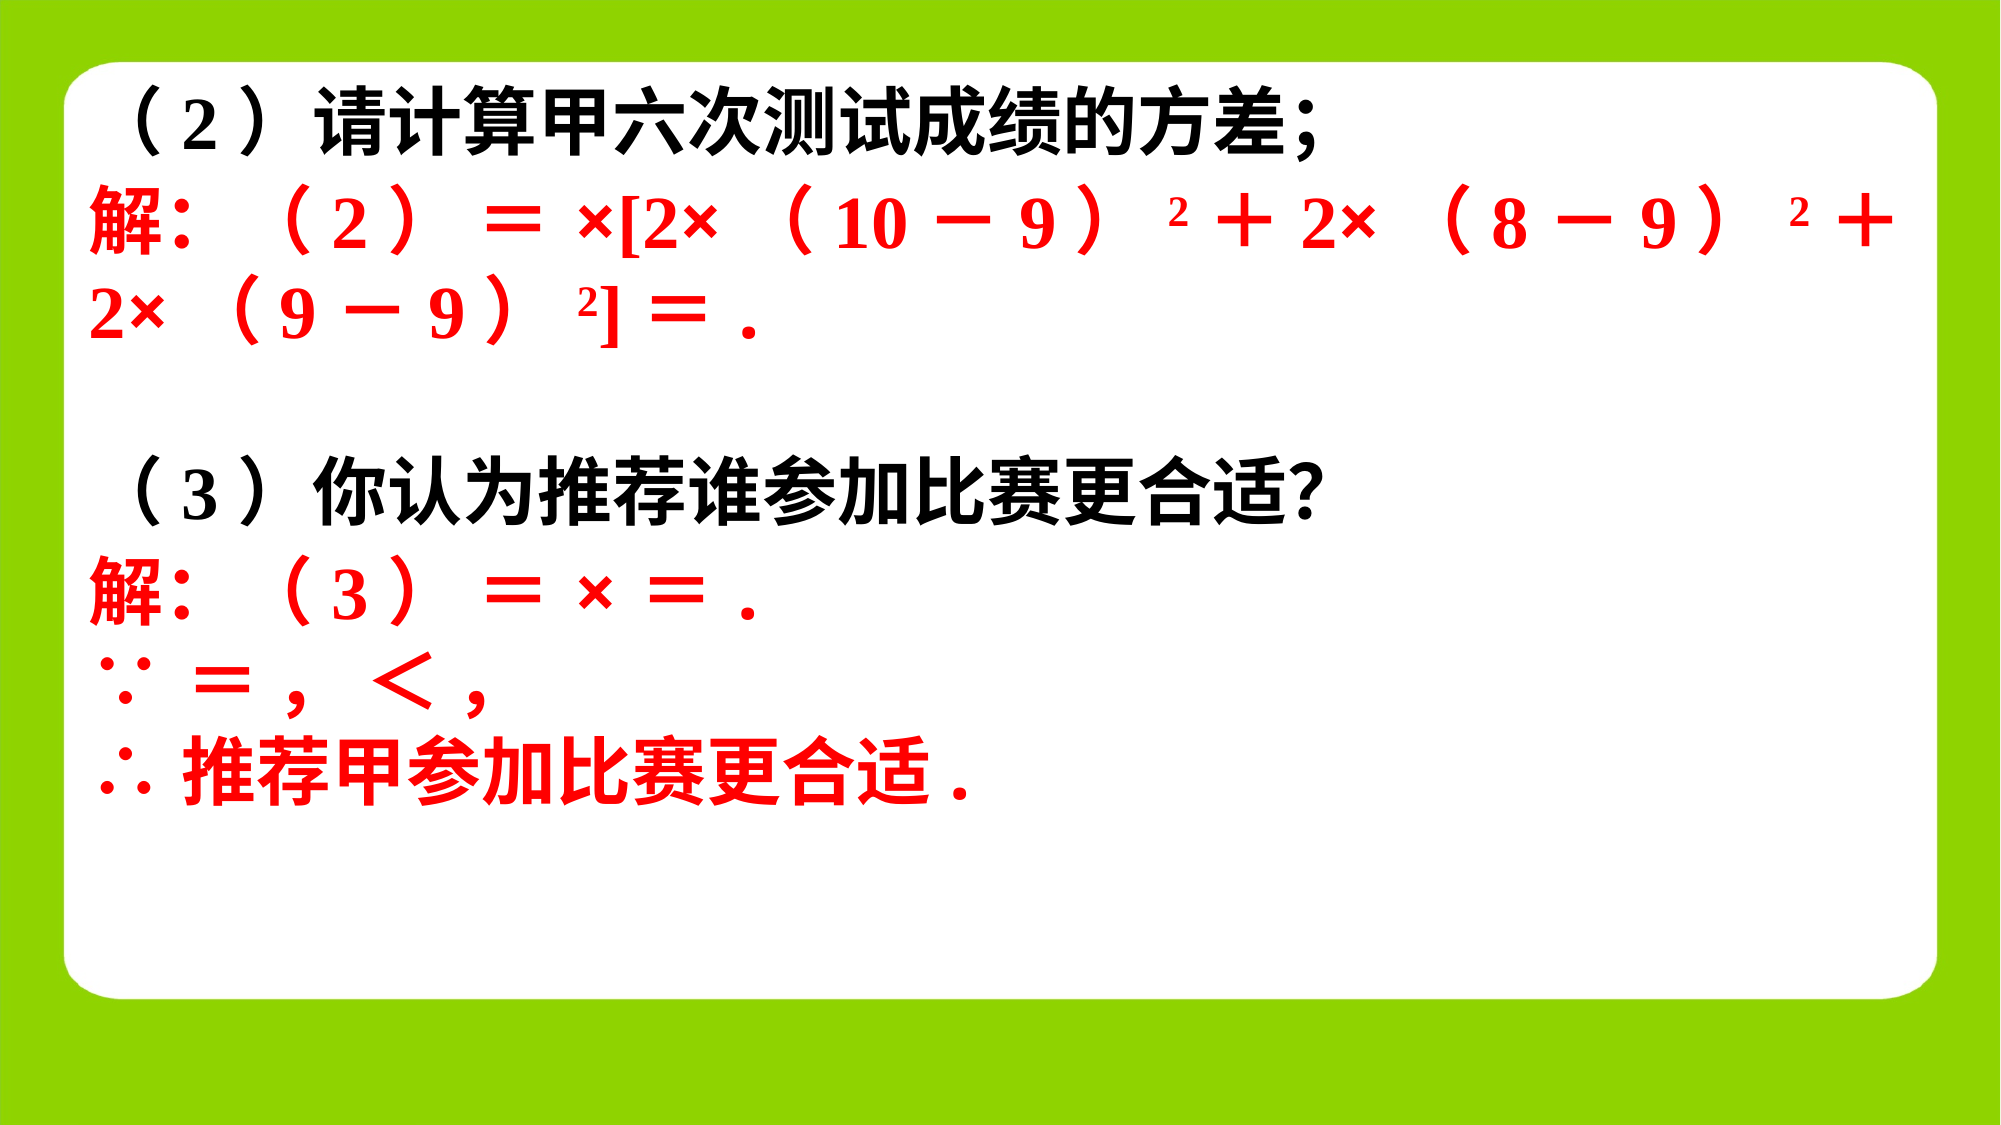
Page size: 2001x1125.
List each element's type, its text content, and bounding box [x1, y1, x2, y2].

text_box （2）请计算甲六次测试成绩的方差； [88, 74, 1343, 166]
picture [0, 0, 2001, 1125]
text_box （3）你认为推荐谁参加比赛更合适？ [88, 444, 1343, 536]
